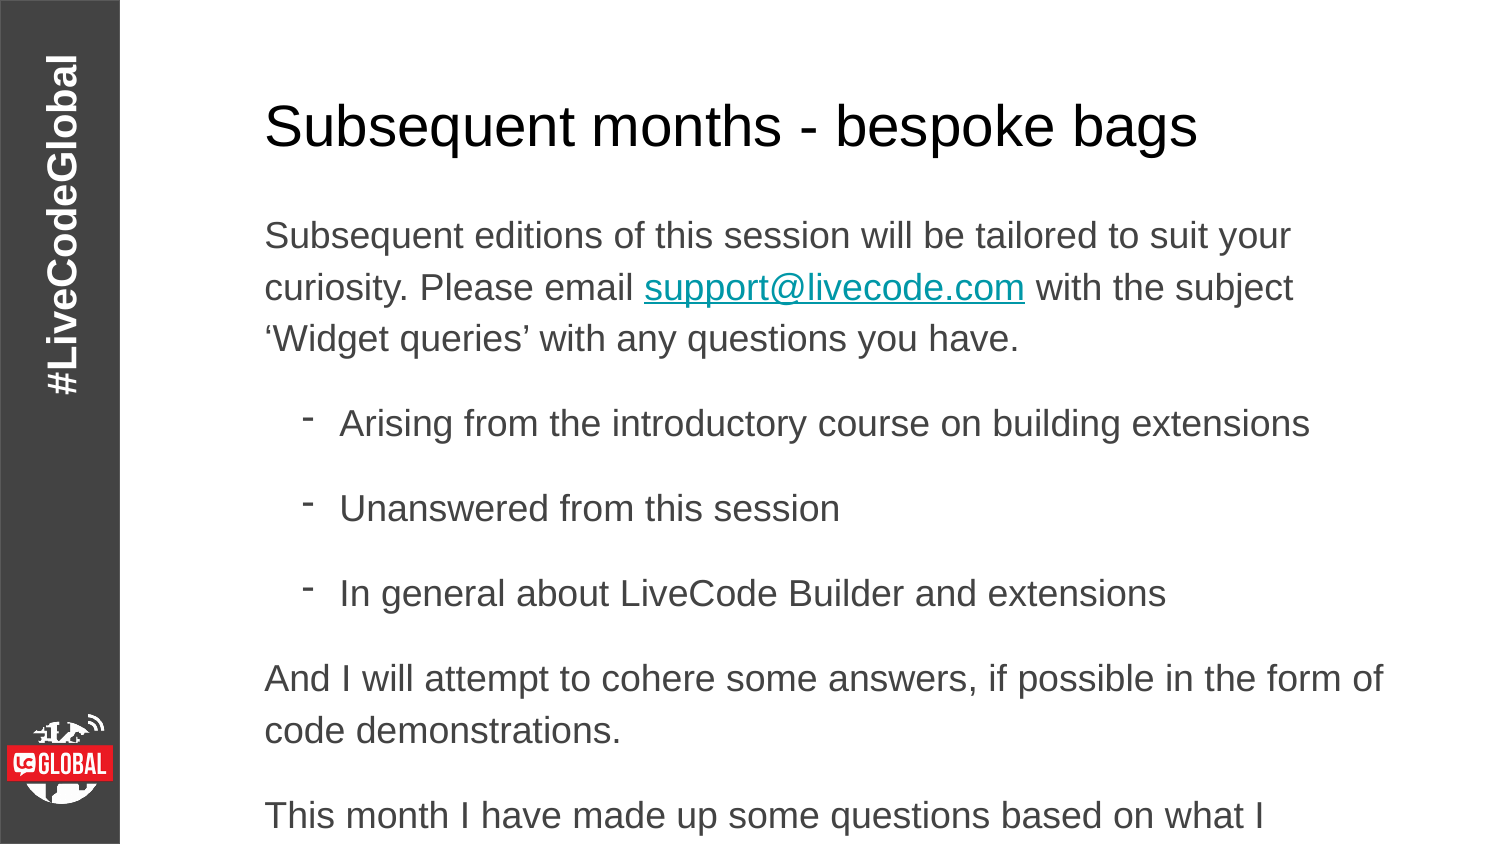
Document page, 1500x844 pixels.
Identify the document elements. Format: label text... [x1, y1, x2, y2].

list Subsequent editions of this session will be tailored to suit your curiosity. Please email support@livecode.com with the subject ‘Widget queries’ with any questions you have. Arising from the introductory course on building extensions Unanswered from this session In general about LiveCode Builder and extensions And I will attempt to cohere some answers, if possible in the form of code demonstrations. This month I have made up some questions based on what I perceive as the general interest. [249, 189, 1417, 778]
title Subsequent months - bespoke bags [249, 72, 1417, 167]
picture [7, 714, 113, 804]
